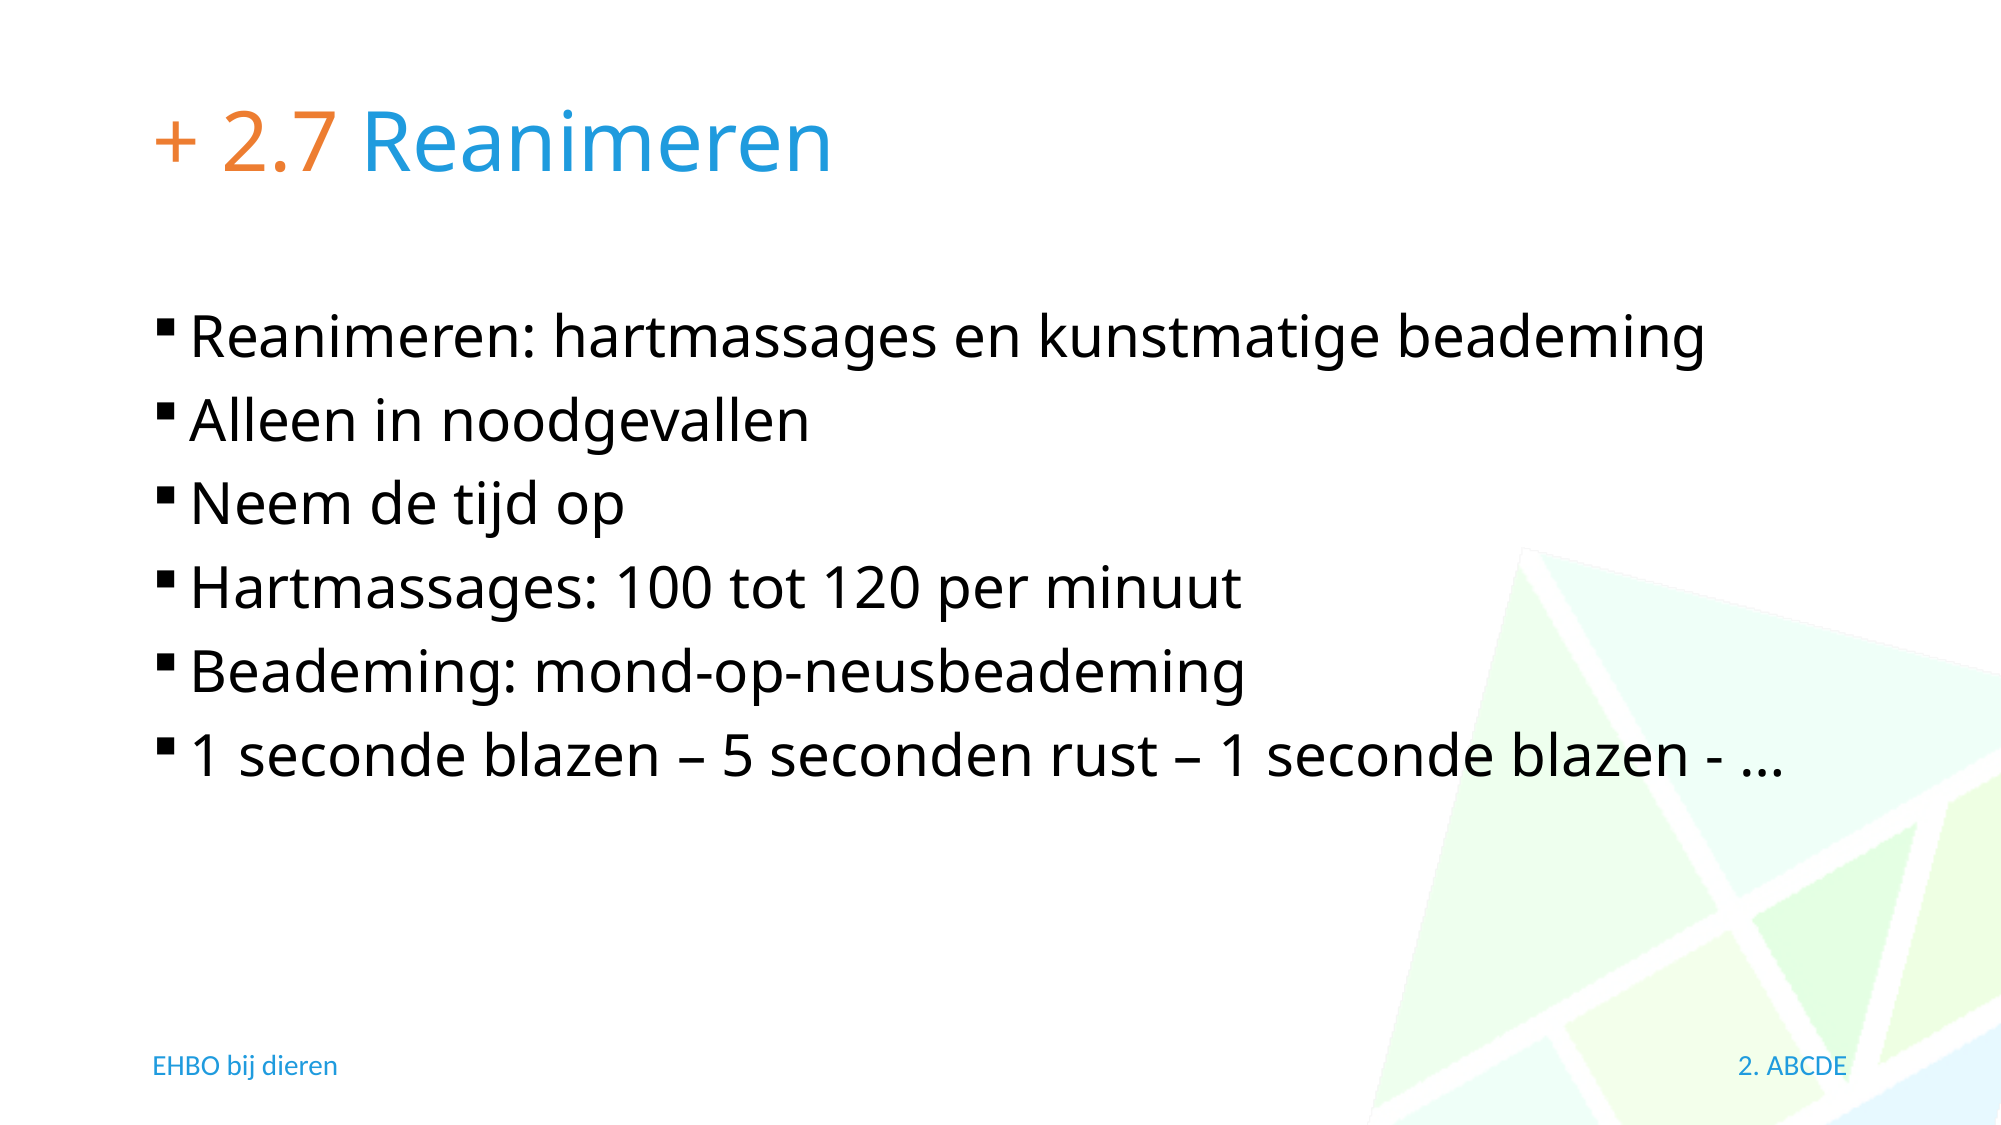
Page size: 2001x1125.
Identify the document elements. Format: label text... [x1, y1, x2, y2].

list 2. ABCDE [1412, 1042, 1863, 1103]
list EHBO bij dieren [137, 1042, 588, 1103]
title + 2.7 Reanimeren [137, 59, 1863, 229]
list Reanimeren: hartmassages en kunstmatige beademing Alleen in noodgevallen Neem de tijd op Hartmassages: 100 tot 120 per minuut Beademing: mond-op-neusbeademing 1 seconde blazen – 5 seconden rust – 1 seconde blazen - … [137, 299, 1863, 1014]
